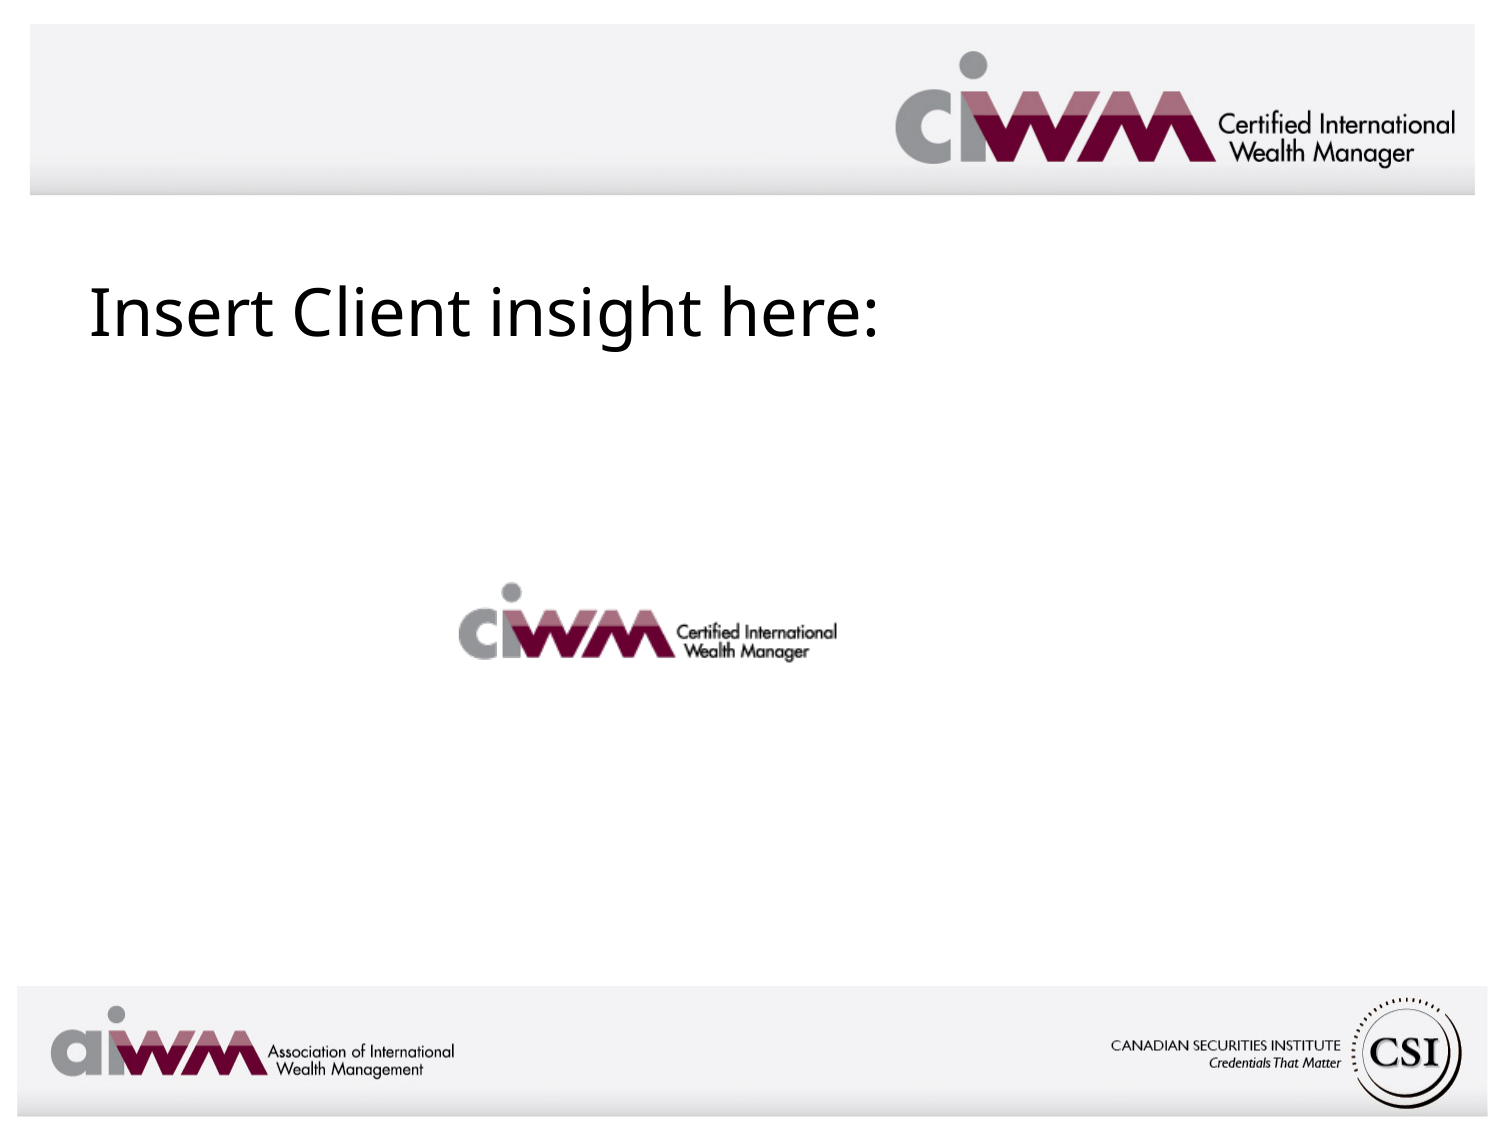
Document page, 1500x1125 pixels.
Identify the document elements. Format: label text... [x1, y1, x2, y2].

picture [424, 523, 868, 746]
list Insert Client insight here: [75, 262, 1425, 1005]
picture [29, 24, 1475, 196]
picture [17, 986, 1488, 1117]
